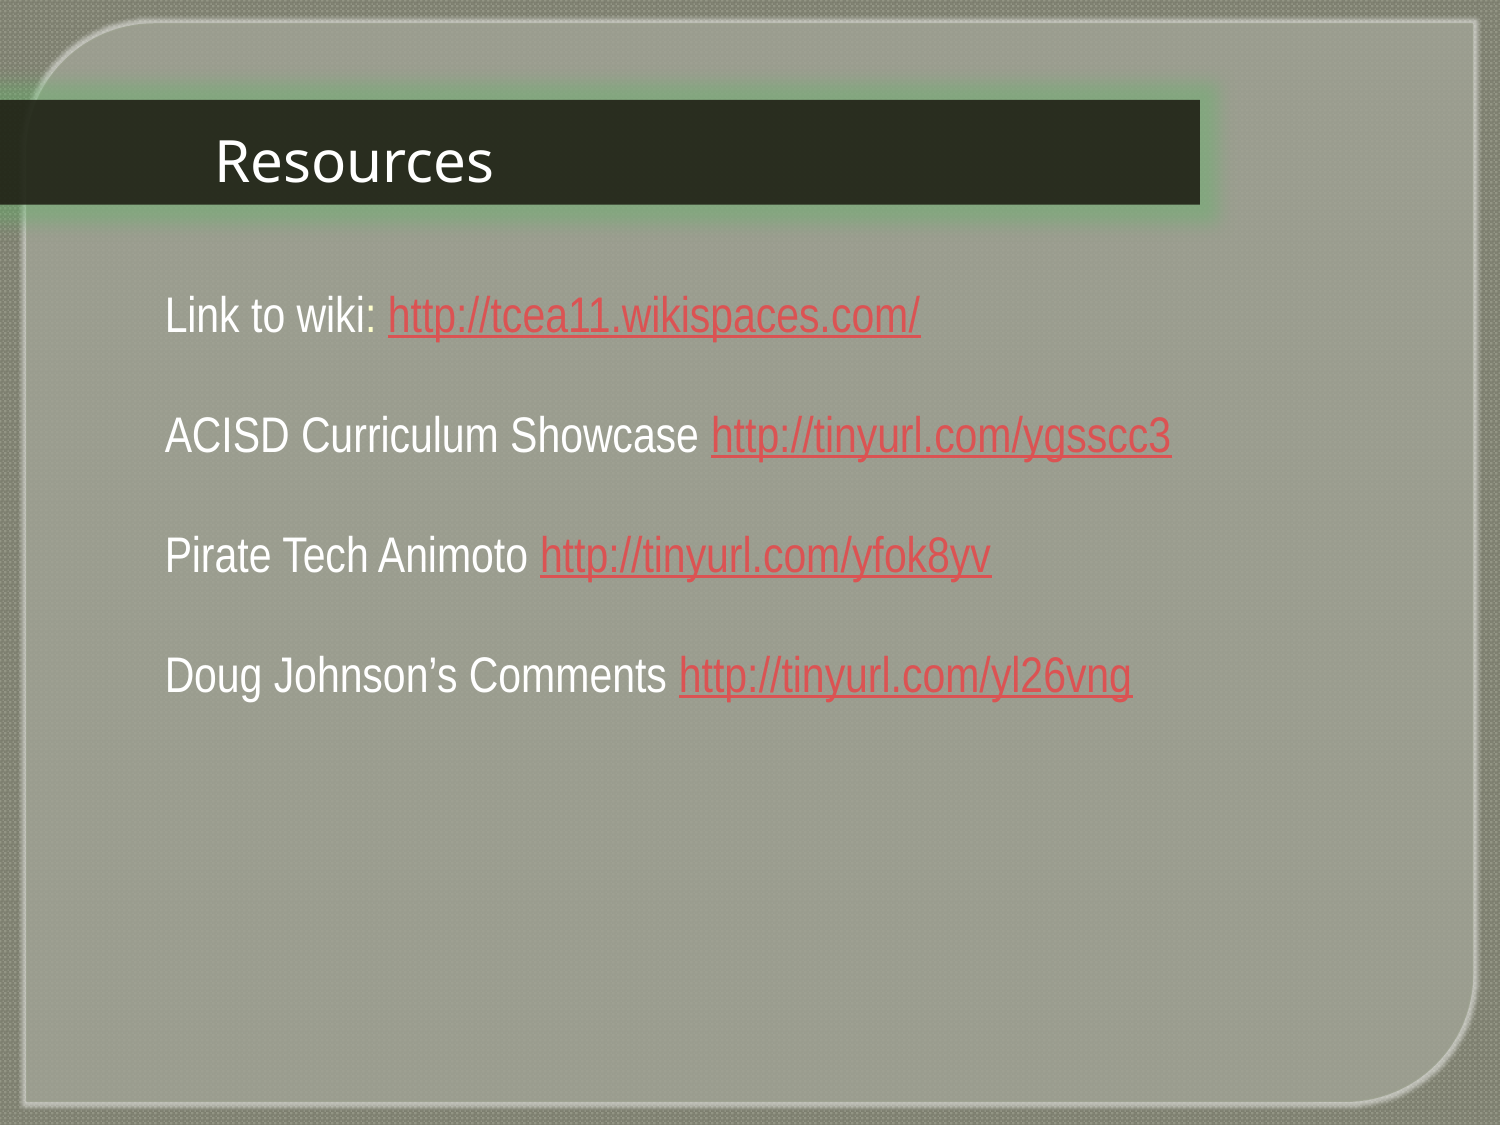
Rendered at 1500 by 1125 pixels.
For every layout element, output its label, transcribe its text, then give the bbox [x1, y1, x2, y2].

text_box Link to wiki: http://tcea11.wikispaces.com/ ACISD Curriculum Showcase http://tinyurl.com/ygsscc3 Pirate Tech Animoto http://tinyurl.com/yfok8yv Doug Johnson’s Comments http://tinyurl.com/yl26vng [150, 274, 1500, 890]
text_box Resources [0, 99, 1200, 205]
